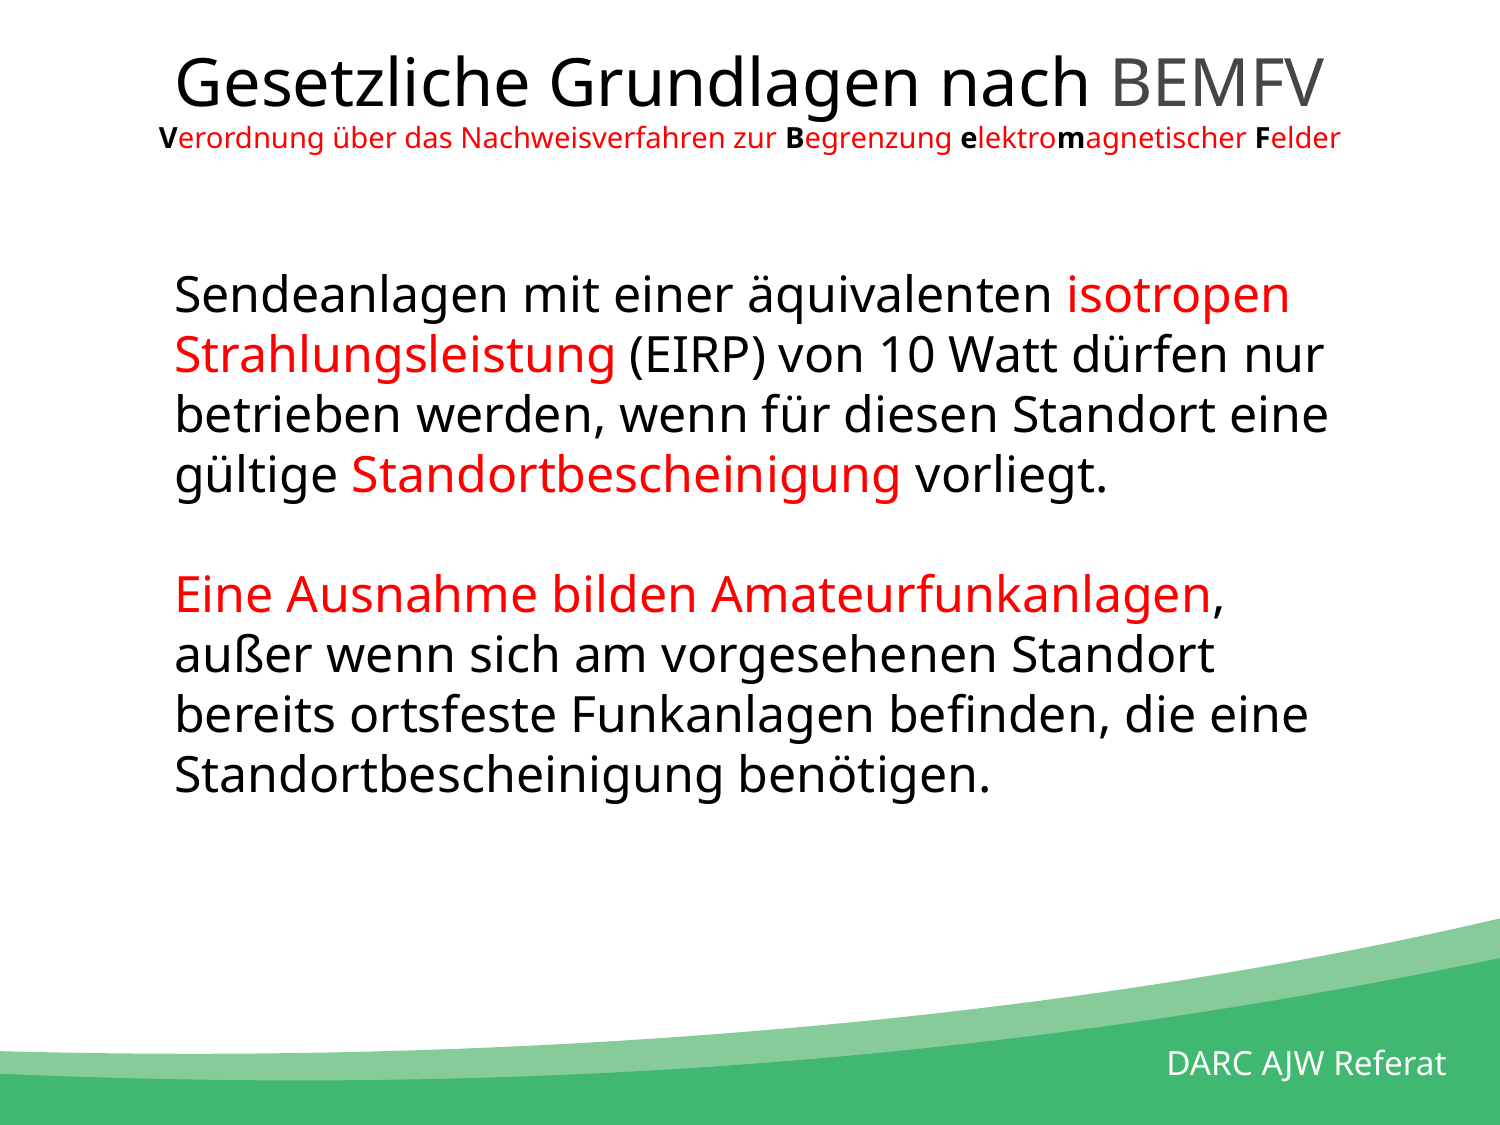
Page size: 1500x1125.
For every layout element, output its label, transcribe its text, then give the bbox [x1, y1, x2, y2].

list [75, 177, 1425, 1022]
text_box Sendeanlagen mit einer äquivalenten isotropen Strahlungsleistung (EIRP) von 10 Watt dürfen nur betrieben werden, wenn für diesen Standort eine gültige Standortbescheinigung vorliegt. Eine Ausnahme bilden Amateurfunkanlagen, außer wenn sich am vorgesehenen Standort bereits ortsfeste Funkanlagen befinden, die eine Standortbescheinigung benötigen. [159, 255, 1376, 871]
title Gesetzliche Grundlagen nach BEMFV Verordnung über das Nachweisverfahren zur Begrenzung elektromagnetischer Felder [75, 45, 1425, 149]
